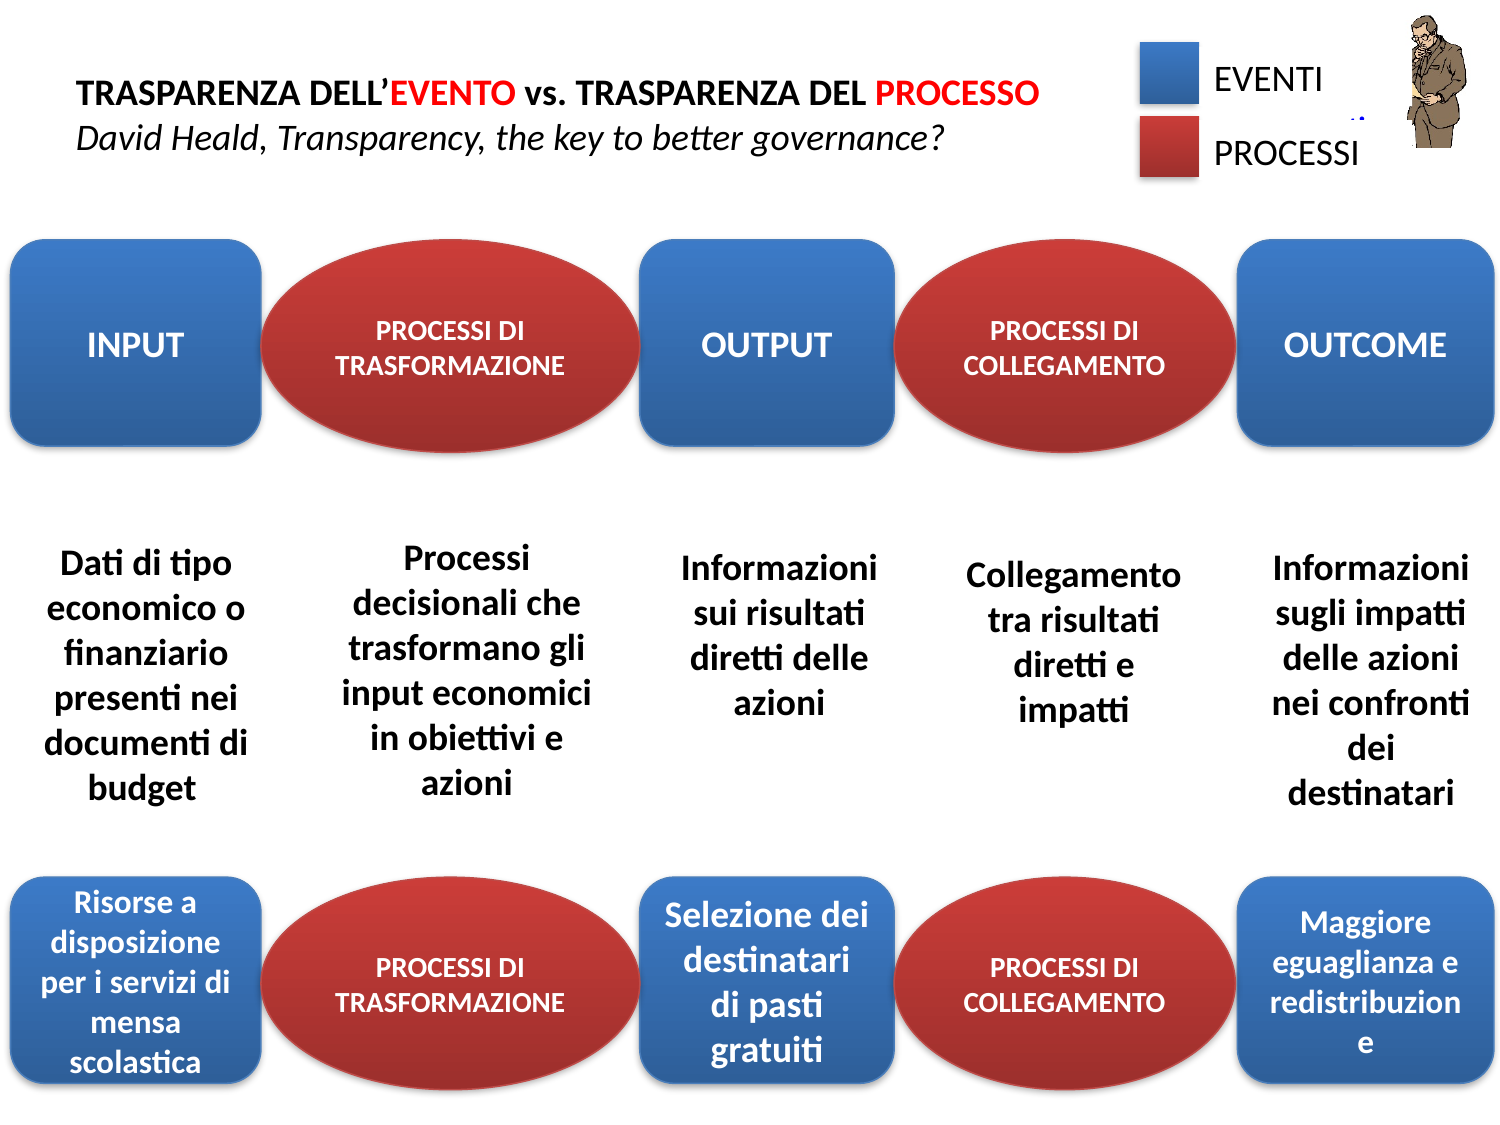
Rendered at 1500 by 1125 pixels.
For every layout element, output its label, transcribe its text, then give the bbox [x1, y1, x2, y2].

text_box Risorse a disposizione per i servizi di mensa scolastica [9, 876, 262, 1085]
text_box Informazioni sugli impatti delle azioni nei confronti dei destinatari [1245, 536, 1497, 821]
text_box PROCESSI DI TRASFORMAZIONE [260, 876, 641, 1091]
text_box Selezione dei destinatari di pasti gratuiti [638, 876, 895, 1085]
text_box Collegamento tra risultati diretti e impatti [948, 542, 1200, 738]
text_box EVENTI [1199, 46, 1413, 107]
text_box Processi decisionali che trasformano gli input economici in obiettivi e azioni [321, 525, 613, 811]
text_box OUTPUT [638, 239, 895, 447]
text_box Maggiore eguaglianza e redistribuzione [1236, 876, 1495, 1085]
text_box TRASPARENZA DELL’EVENTO vs. TRASPARENZA DEL PROCESSO David Heald, Transparency, the key to better governance? [61, 60, 1330, 166]
text_box Dati di tipo economico o finanziario presenti nei documenti di budget [21, 530, 272, 815]
text_box INPUT [9, 239, 262, 447]
text_box PROCESSI DI TRASFORMAZIONE [260, 239, 641, 454]
text_box PROCESSI DI COLLEGAMENTO [893, 239, 1237, 454]
text_box PROCESSI DI COLLEGAMENTO [893, 876, 1237, 1091]
text_box [1139, 116, 1200, 177]
picture [1372, 7, 1488, 148]
text_box PROCESSI [1199, 120, 1413, 180]
text_box OUTCOME [1236, 239, 1495, 447]
text_box [1139, 42, 1200, 104]
text_box Informazioni sui risultati diretti delle azioni [654, 536, 905, 731]
